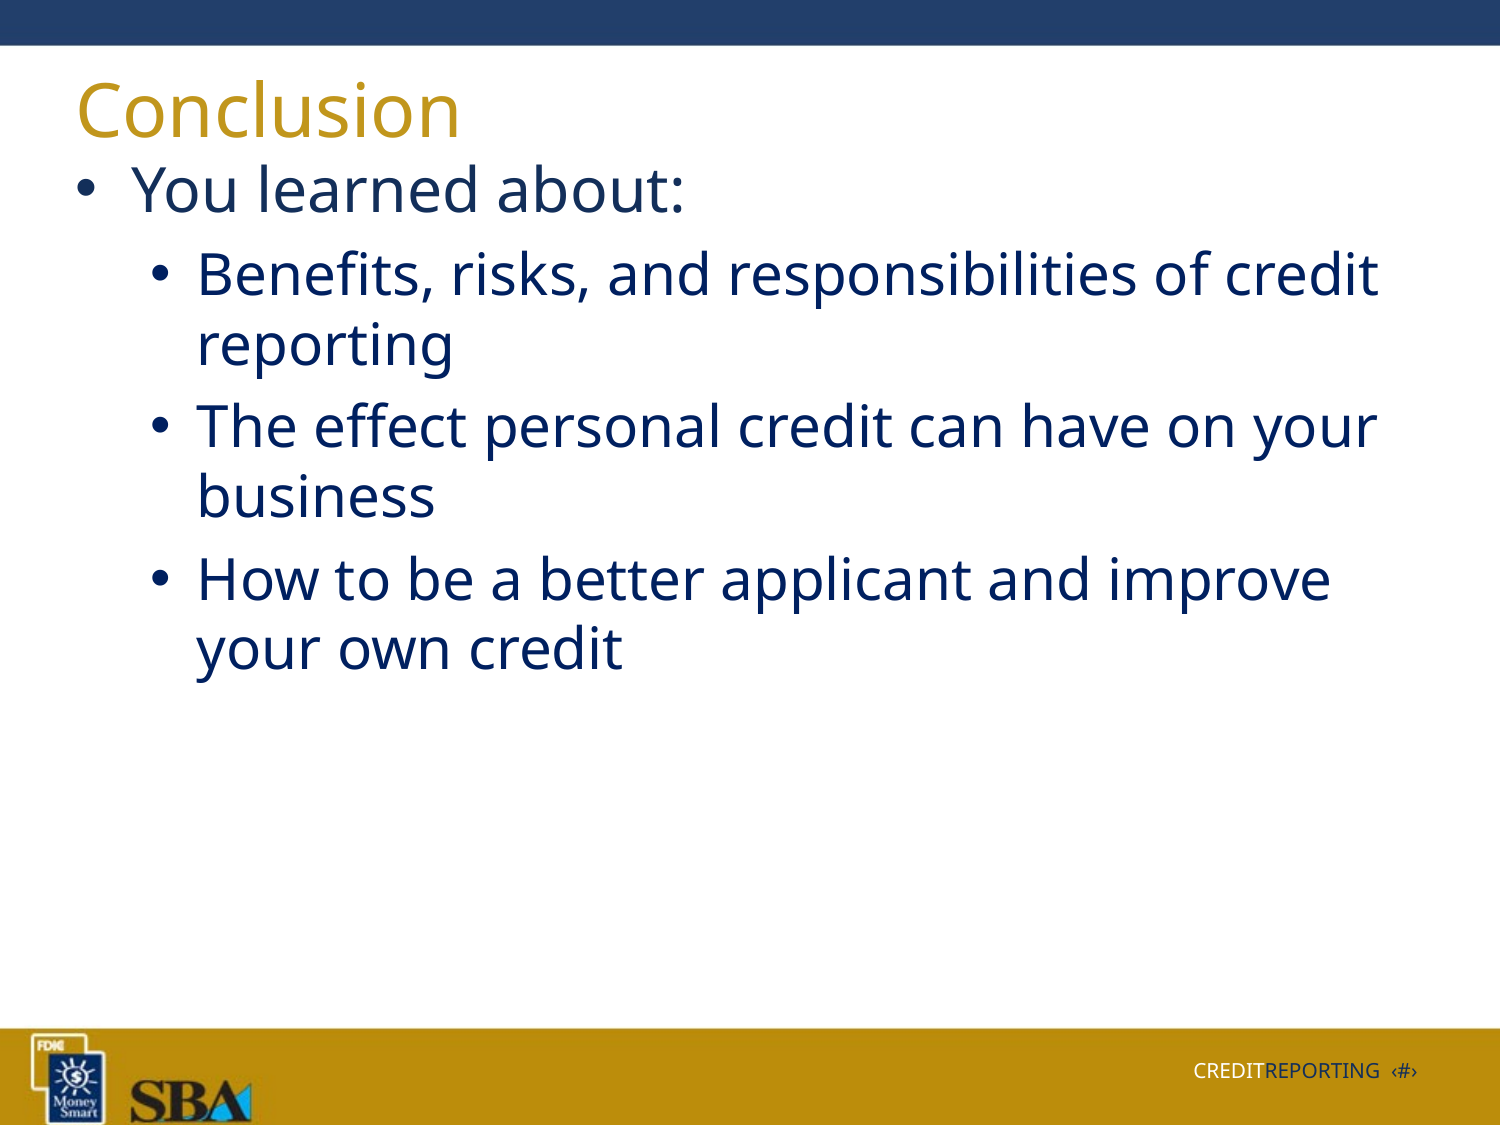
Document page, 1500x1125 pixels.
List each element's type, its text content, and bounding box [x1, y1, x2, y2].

list You learned about: Benefits, risks, and responsibilities of credit reporting The effect personal credit can have on your business How to be a better applicant and improve your own credit [74, 149, 1451, 851]
title Conclusion [74, 61, 1426, 149]
picture [0, 0, 1500, 1125]
